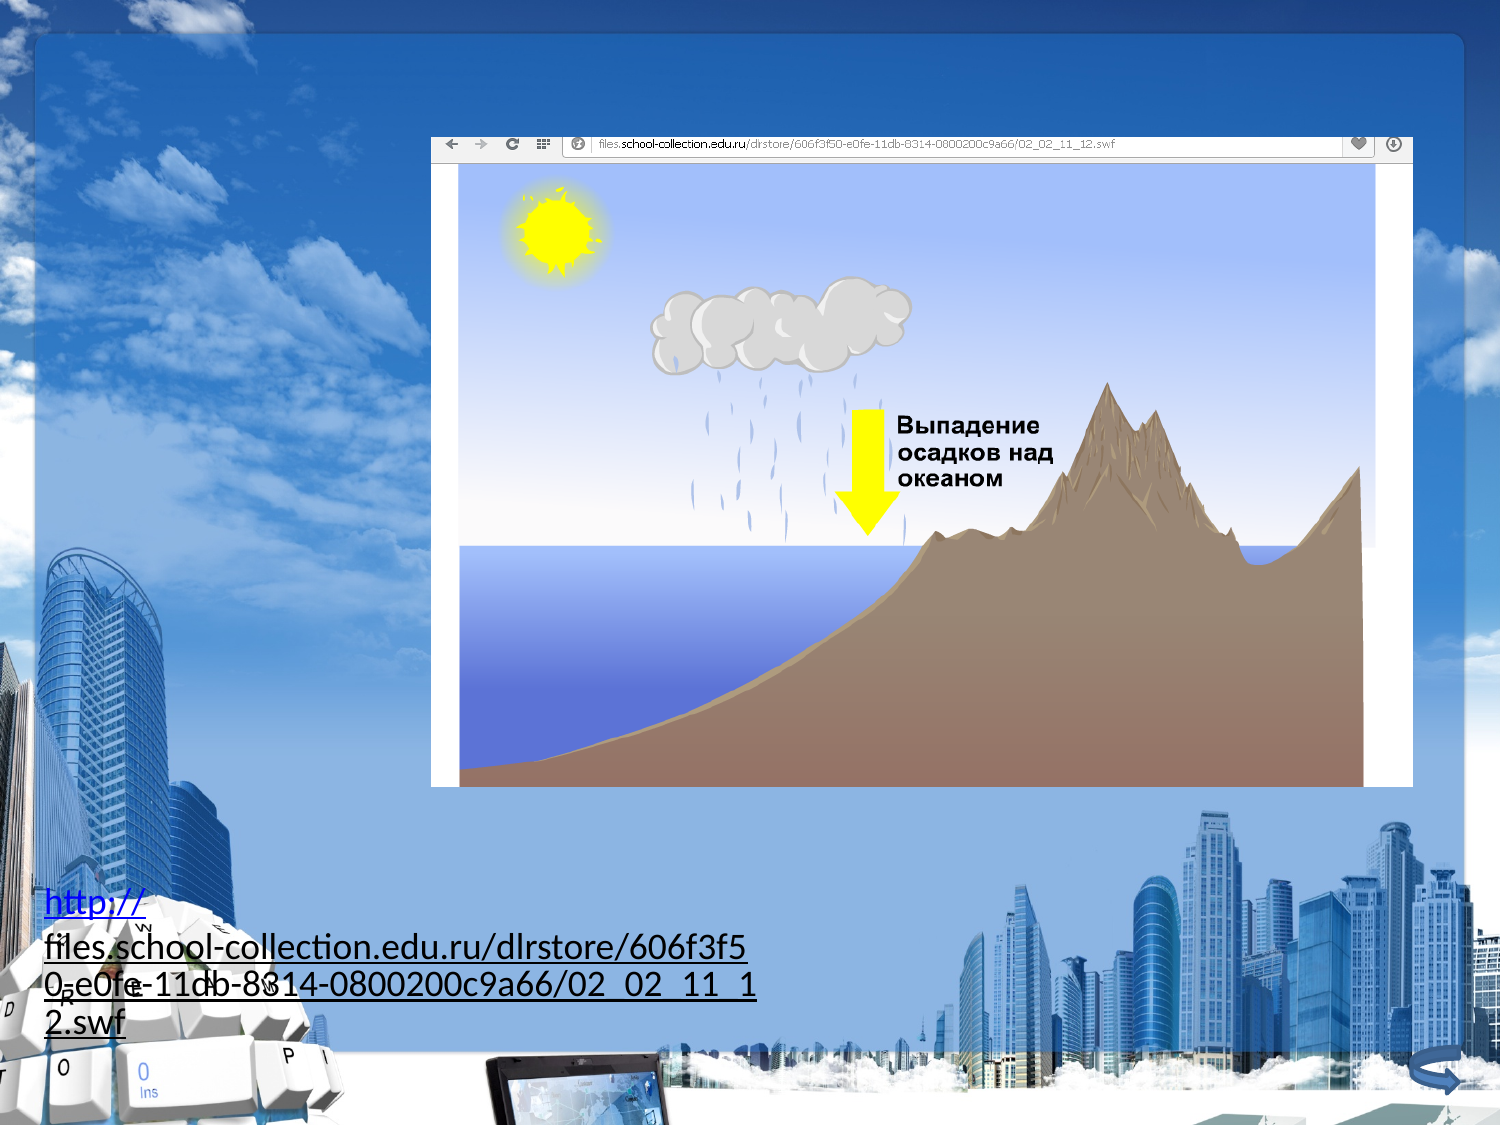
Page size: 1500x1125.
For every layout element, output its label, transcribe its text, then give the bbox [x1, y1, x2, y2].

text_box http://files.school-collection.edu.ru/dlrstore/606f3f50-e0fe-11db-8314-0800200c9a66/02_02_11_12.swf [29, 869, 780, 1020]
text_box [1409, 1044, 1461, 1096]
picture [0, 0, 1500, 1125]
